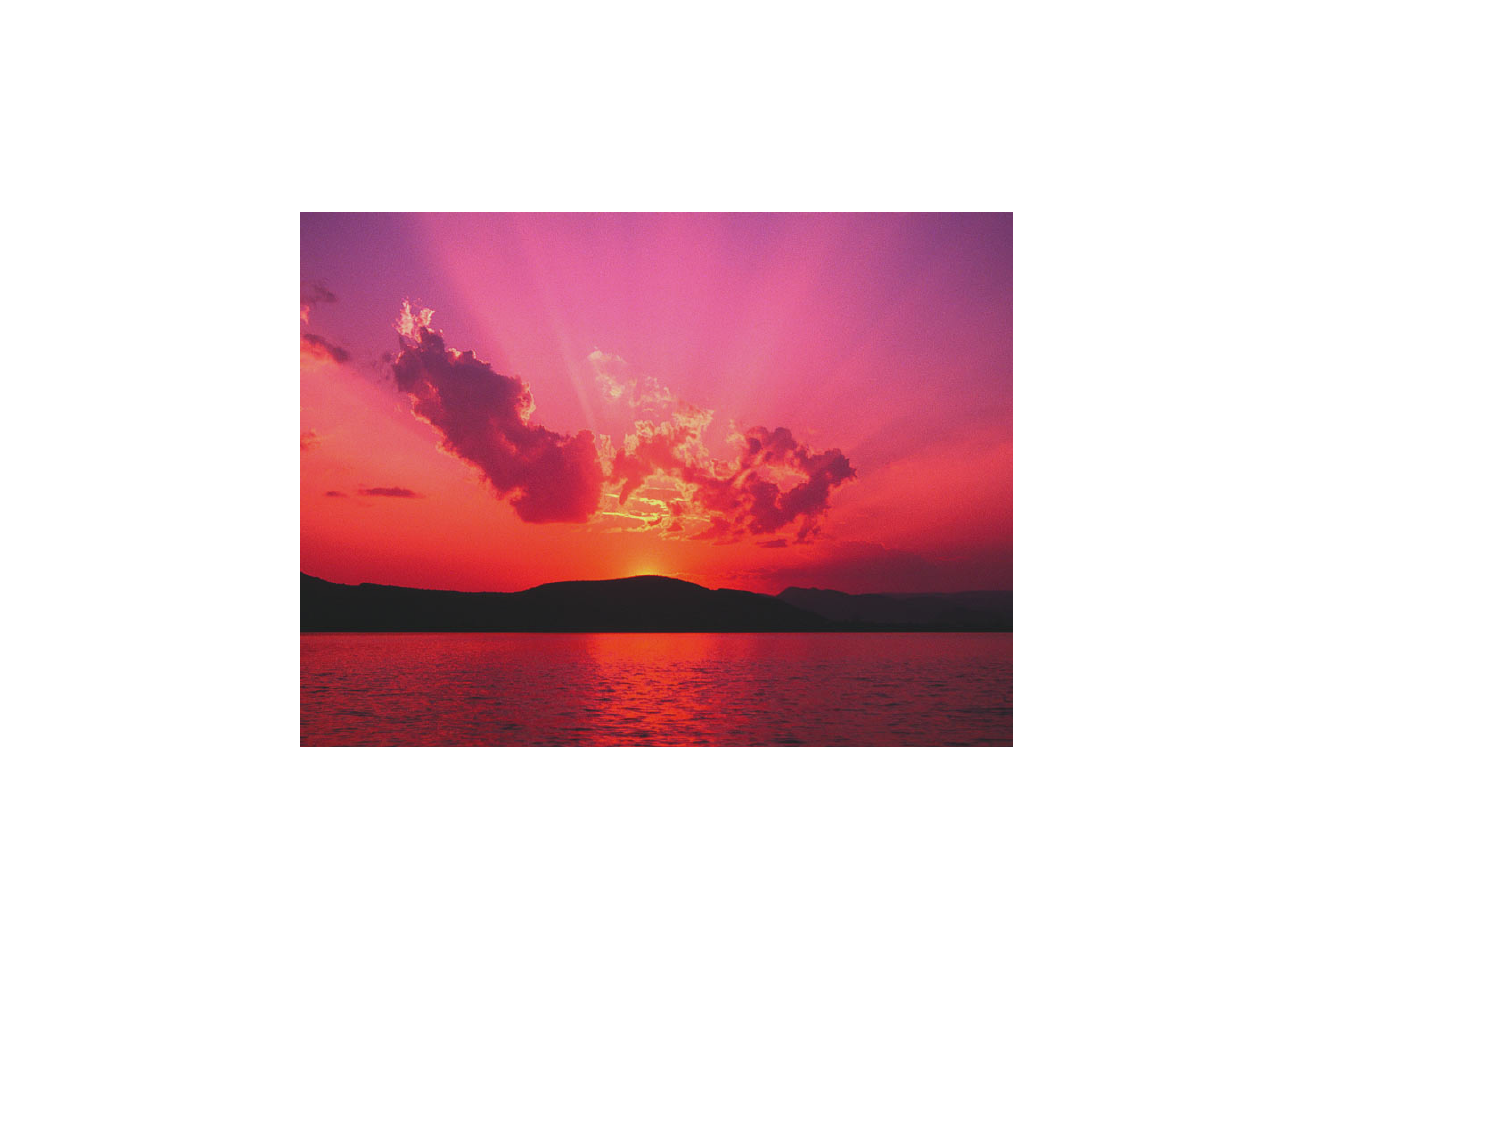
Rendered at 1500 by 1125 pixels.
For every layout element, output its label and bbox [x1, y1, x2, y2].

picture [299, 212, 1013, 748]
